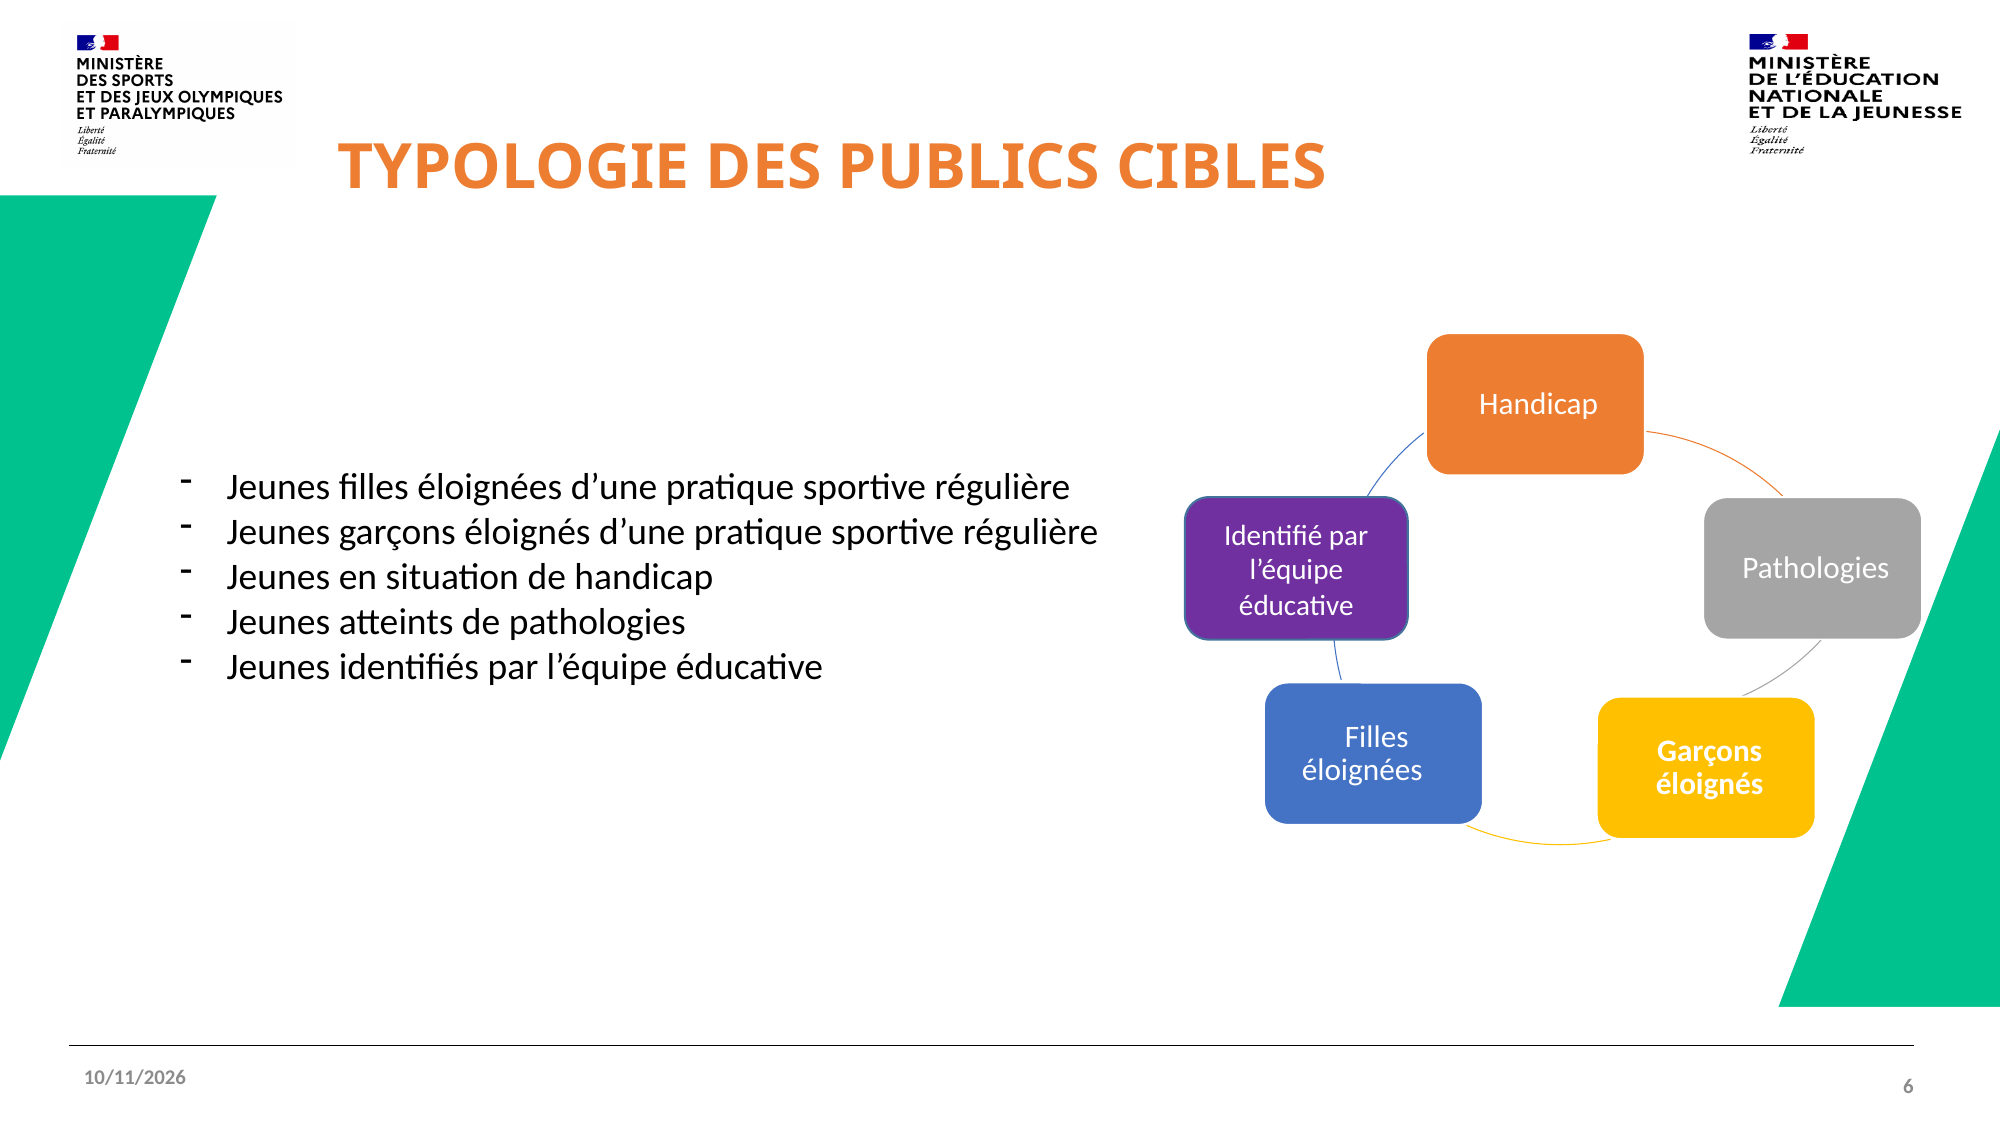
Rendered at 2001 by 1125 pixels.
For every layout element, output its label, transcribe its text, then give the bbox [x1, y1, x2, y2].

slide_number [69, 1046, 519, 1107]
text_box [893, 332, 2000, 947]
slide_number 6 [1618, 1046, 1914, 1125]
title TYPOLOGIE DES PUBLICS cibles [322, 94, 2000, 243]
text_box Jeunes filles éloignées d’une pratique sportive régulière Jeunes garçons éloignés d’une pratique sportive régulière Jeunes en situation de handicap Jeunes atteints de pathologies Jeunes identifiés par l’équipe éducative [164, 454, 893, 694]
picture [1749, 34, 1963, 155]
picture [62, 20, 297, 169]
